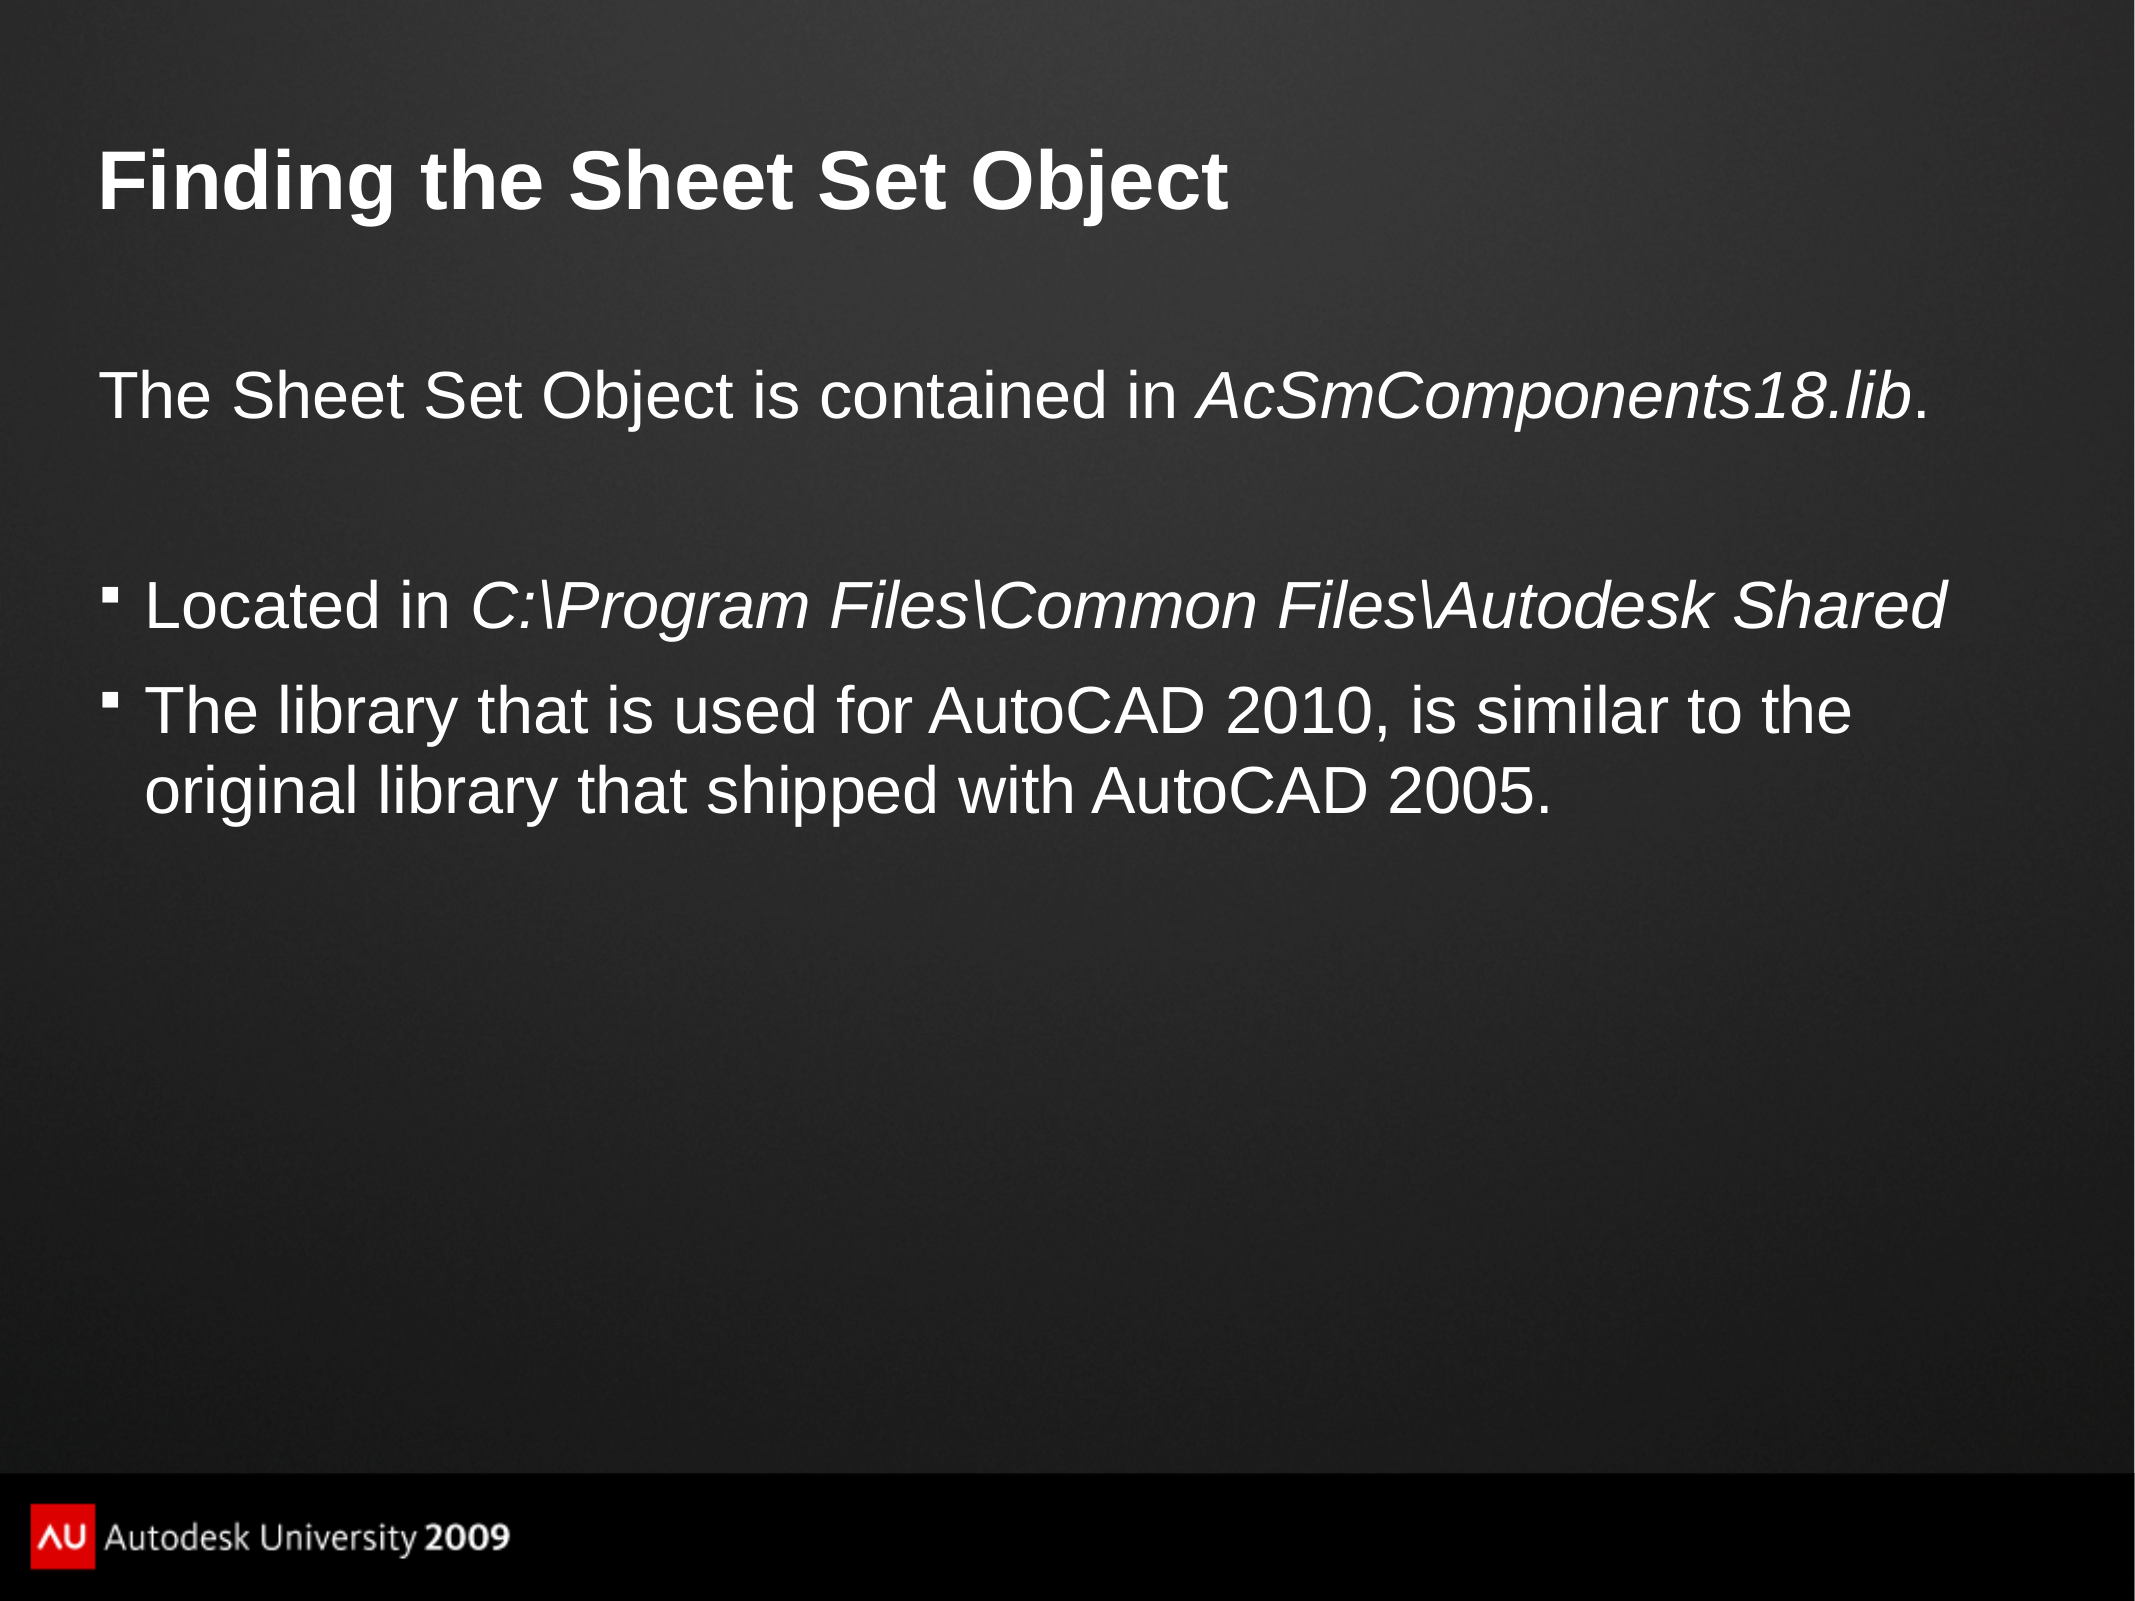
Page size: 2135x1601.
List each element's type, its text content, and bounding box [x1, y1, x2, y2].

title Finding the Sheet Set Object [96, 59, 2028, 293]
picture [0, 0, 2135, 1601]
list The Sheet Set Object is contained in AcSmComponents18.lib. Located in C:\Program Files\Common Files\Autodesk Shared The library that is used for AutoCAD 2010, is similar to the original library that shipped with AutoCAD 2005. [97, 351, 2081, 1452]
